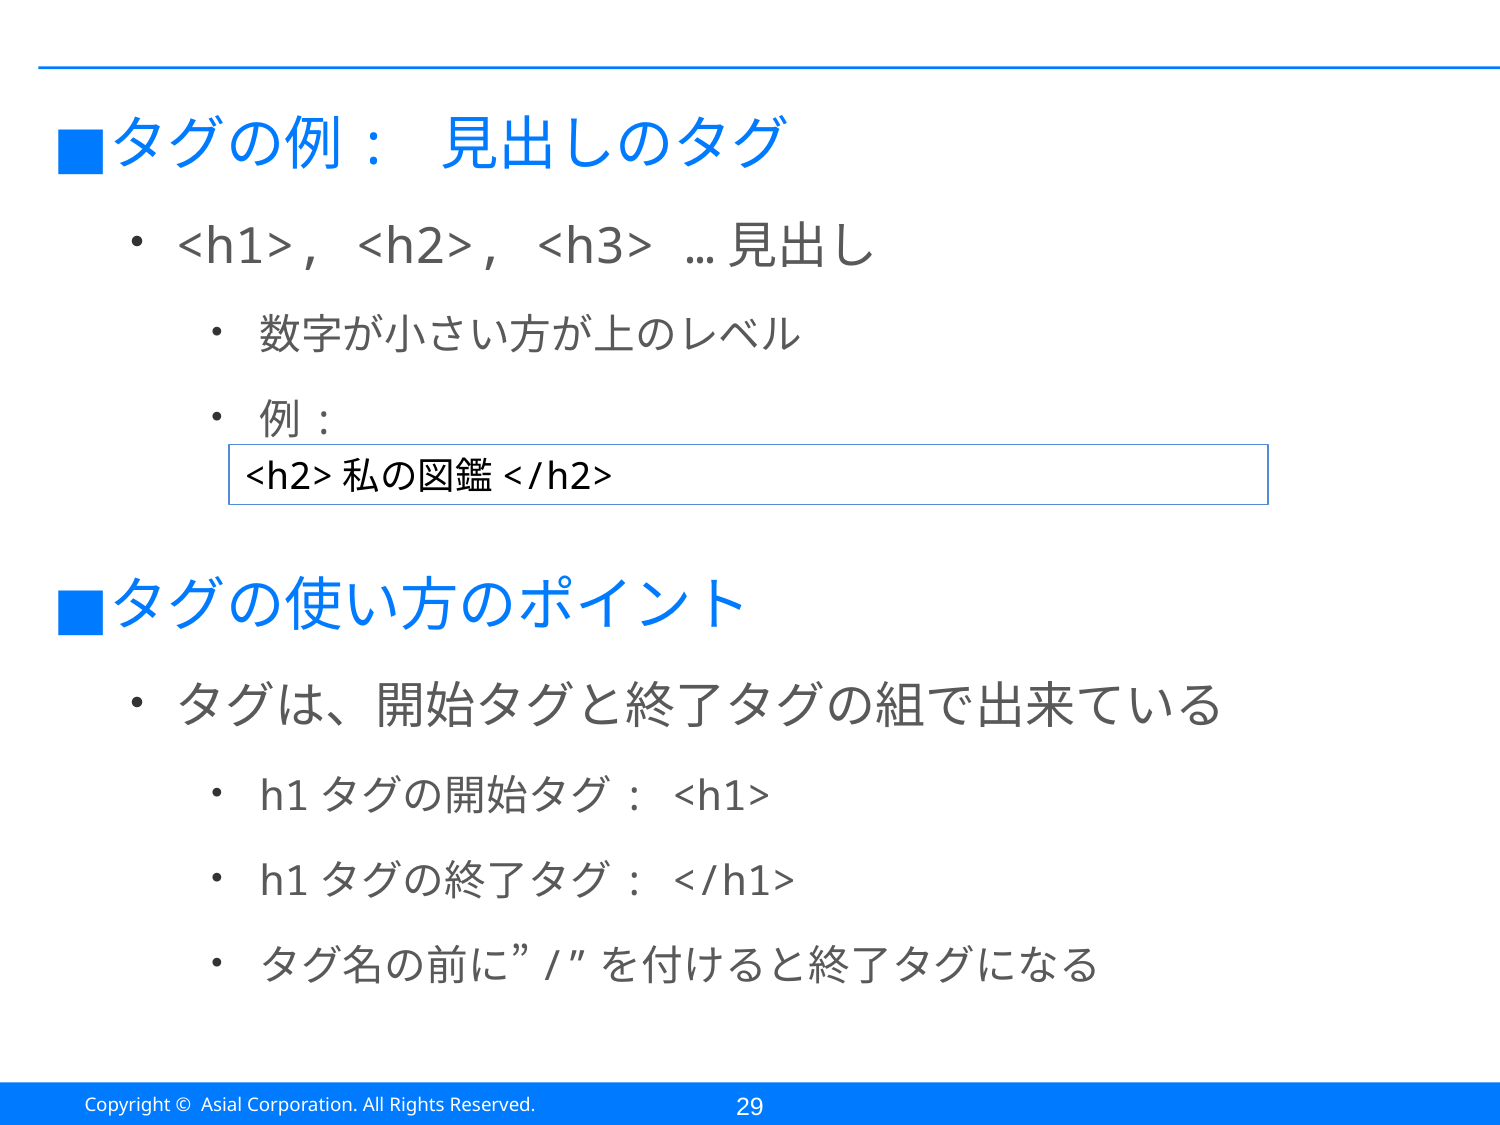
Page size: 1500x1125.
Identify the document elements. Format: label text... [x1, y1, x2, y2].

text_box <h2>私の図鑑</h2> [228, 444, 1269, 505]
slide_number 29 [581, 1075, 919, 1125]
list タグの例: 見出しのタグ <h1>, <h2>, <h3> …見出し 数字が小さい方が上のレベル 例: タグの使い方のポイント タグは、開始タグと終了タグの組で出来ている h1タグの開始タグ: <h1> h1タグの終了タグ: </h1> タグ名の前に”/”を付けると終了タグになる [38, 84, 1459, 988]
